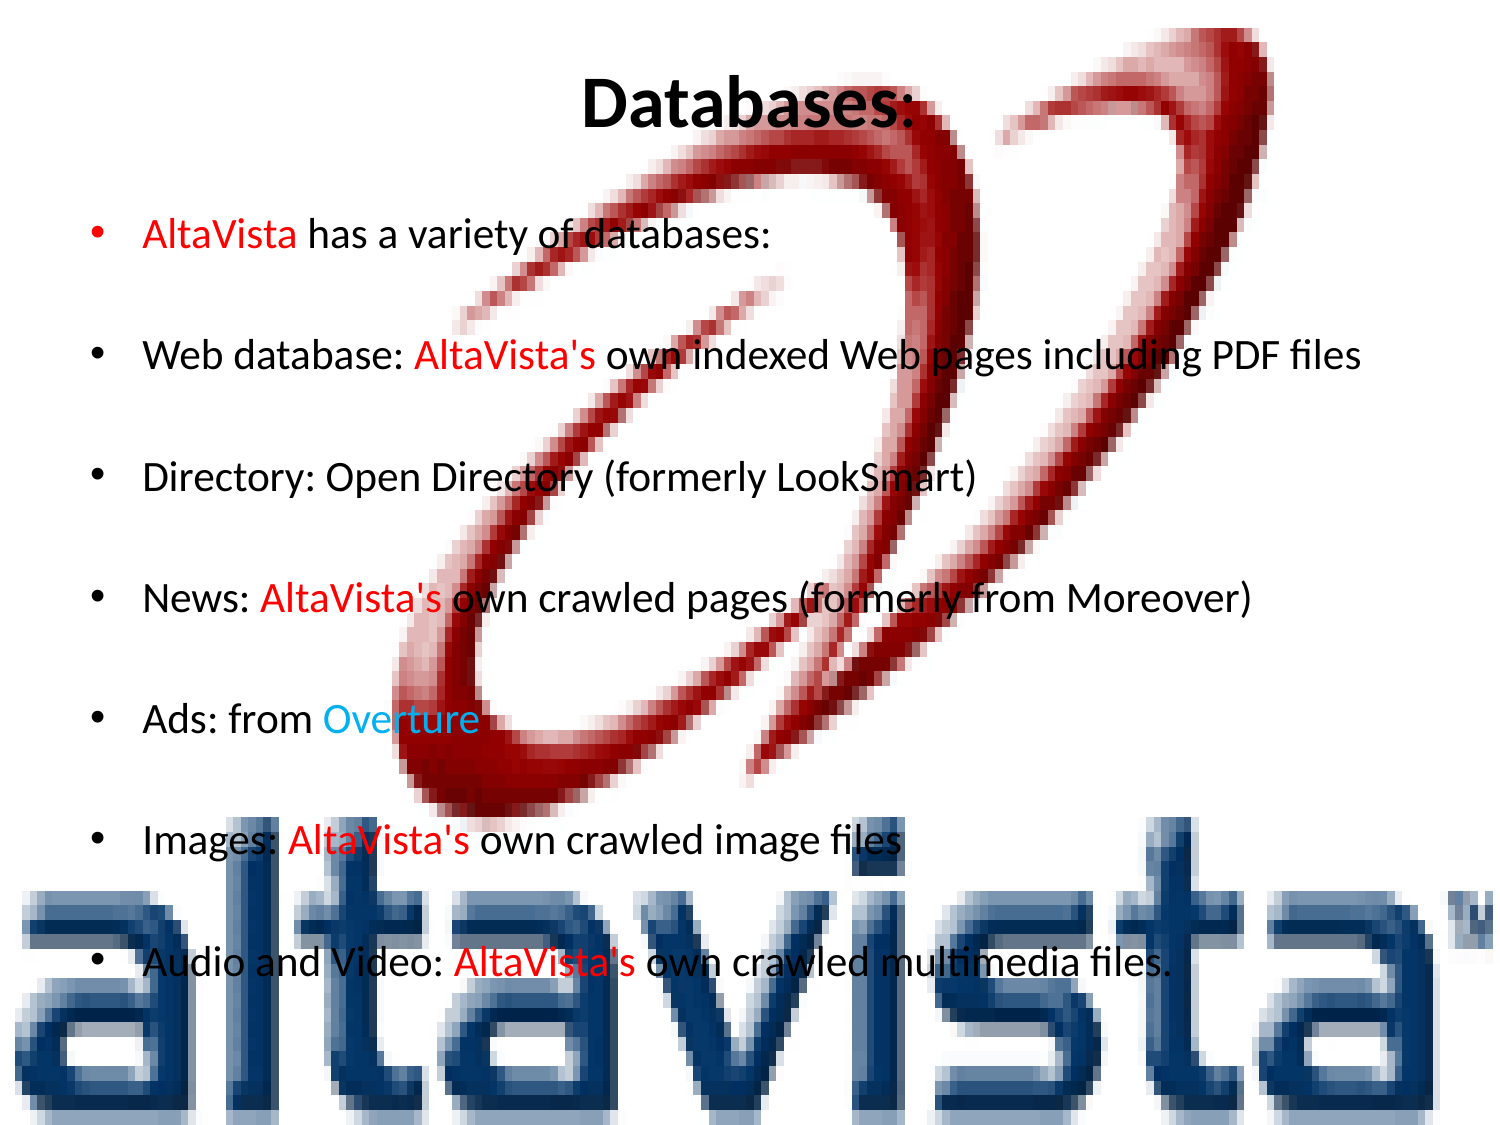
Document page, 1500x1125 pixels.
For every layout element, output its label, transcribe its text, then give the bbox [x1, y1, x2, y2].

title Databases: [75, 45, 1425, 137]
list AltaVista has a variety of databases: Web database: AltaVista's own indexed Web pages including PDF files Directory: Open Directory (formerly LookSmart) News: AltaVista's own crawled pages (formerly from Moreover) Ads: from Overture Images: AltaVista's own crawled image files Audio and Video: AltaVista's own crawled multimedia files. [75, 137, 1425, 1005]
picture [0, 0, 1500, 1125]
